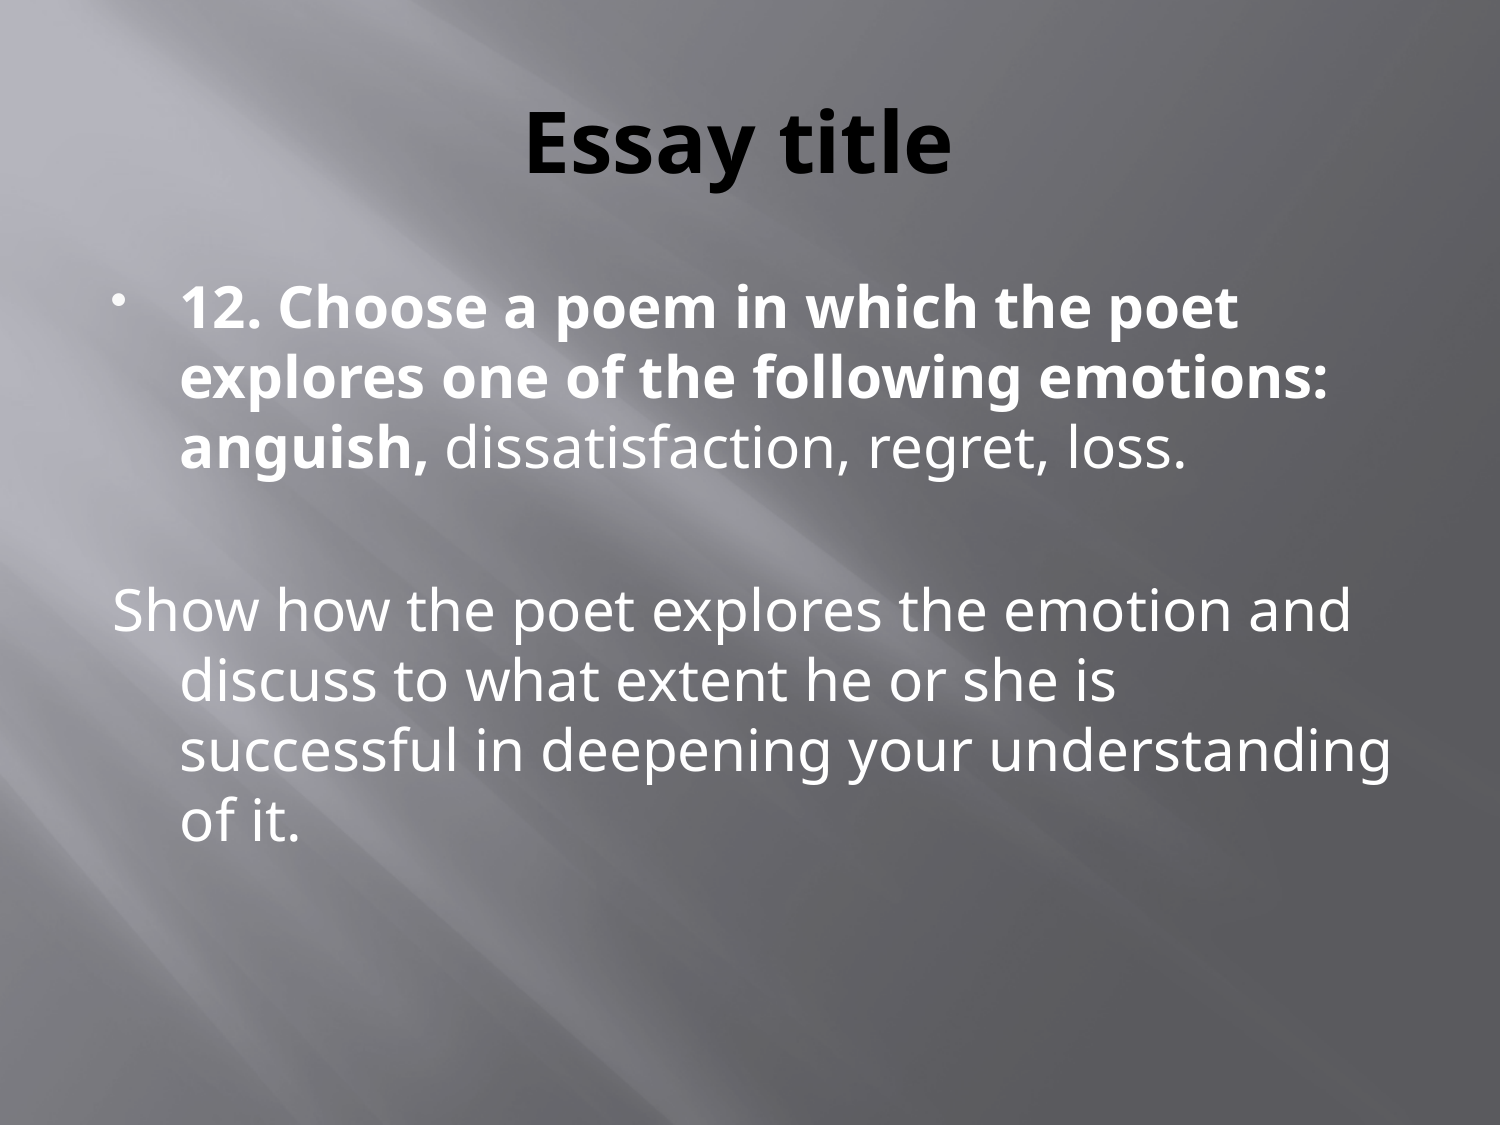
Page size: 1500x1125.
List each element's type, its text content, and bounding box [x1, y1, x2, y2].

list 12. Choose a poem in which the poet explores one of the following emotions: anguish, dissatisfaction, regret, loss. Show how the poet explores the emotion and discuss to what extent he or she is successful in deepening your understanding of it. [75, 262, 1425, 1035]
title Essay title [75, 45, 1425, 233]
